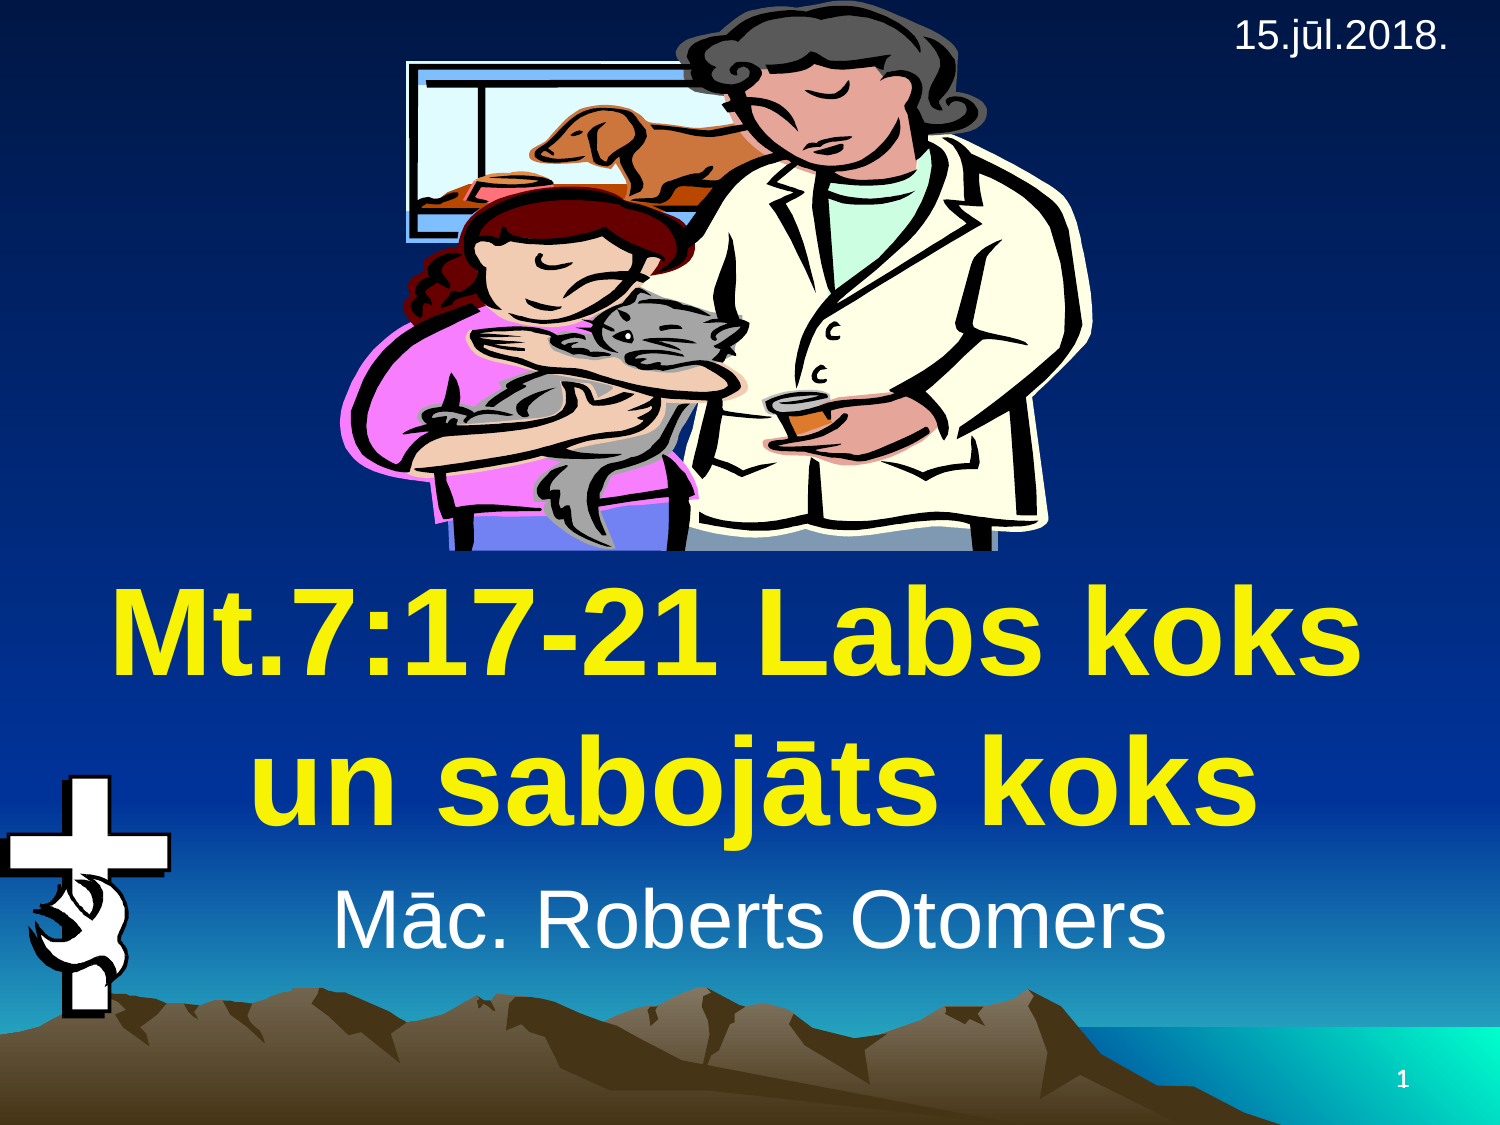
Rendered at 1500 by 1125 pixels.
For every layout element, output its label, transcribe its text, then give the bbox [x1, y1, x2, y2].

title Mt.7:17-21 Labs koks un sabojāts koks [4, 631, 1500, 857]
text_box 1 [1074, 1093, 1425, 1105]
text_box 15.jūl.2018. [1218, 0, 1500, 65]
picture [0, 774, 172, 1019]
subtitle Māc. Roberts Otomers [0, 857, 1500, 1093]
picture [339, 0, 1102, 552]
